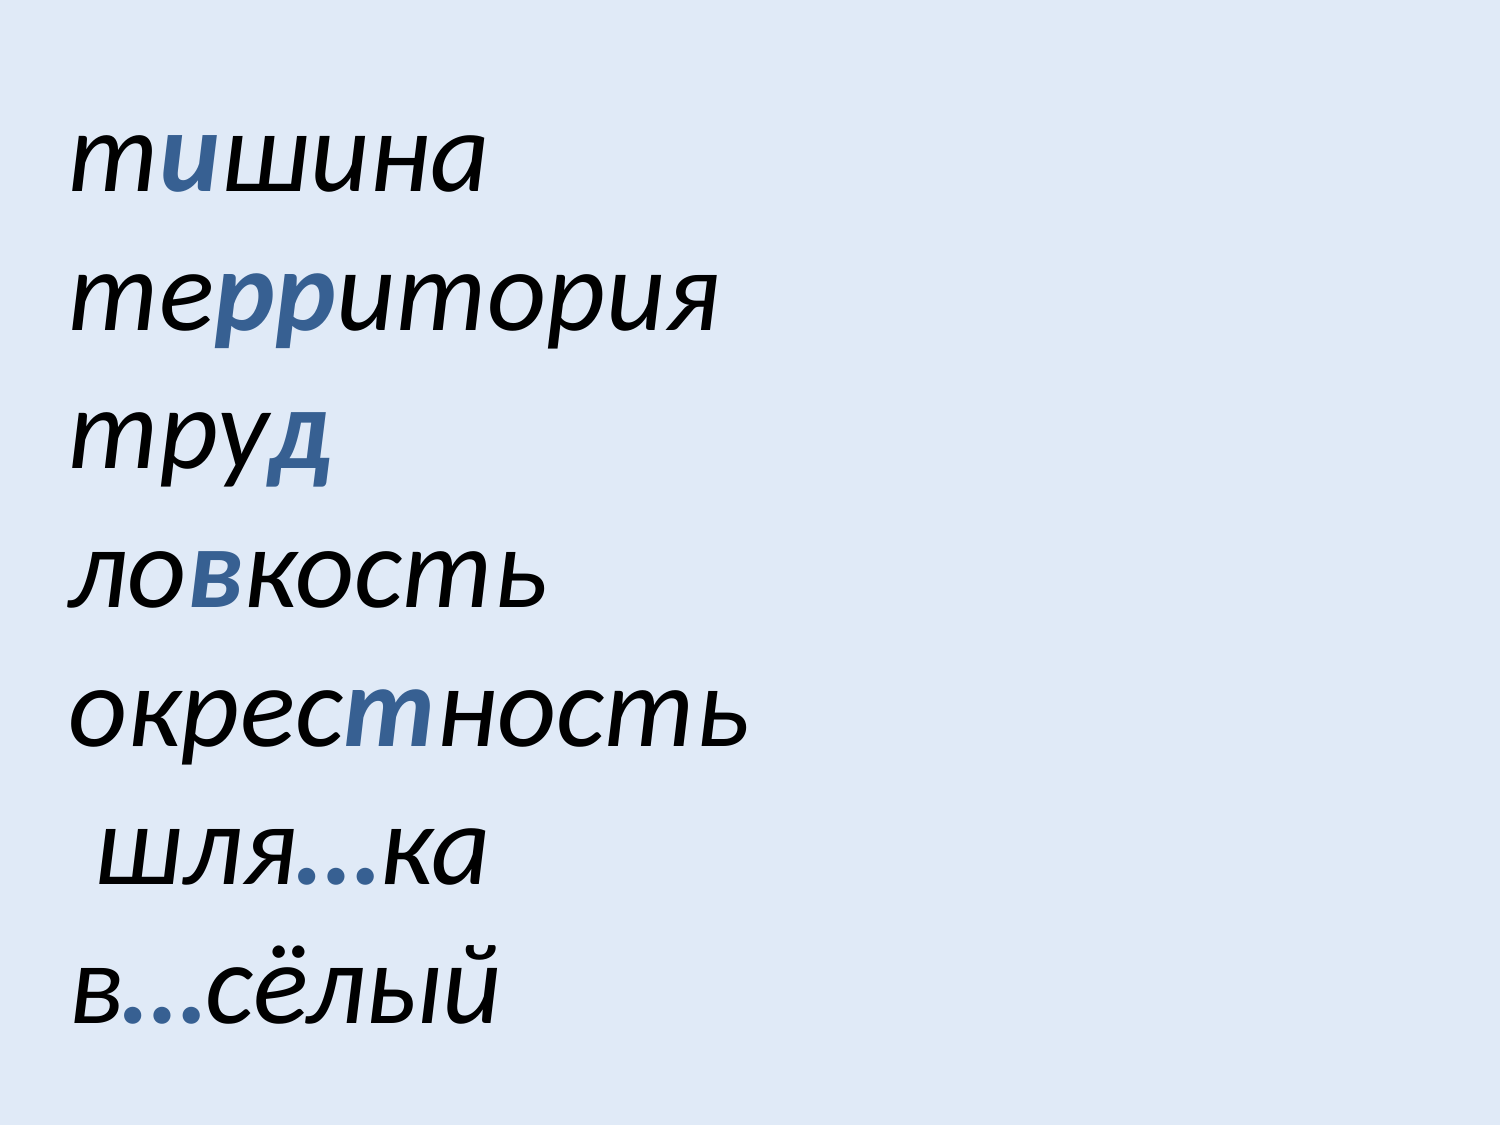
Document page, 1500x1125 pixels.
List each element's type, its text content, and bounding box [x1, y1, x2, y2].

title тишина территория труд ловкость окрестность шля…ка в…сёлый [53, 66, 1404, 1057]
